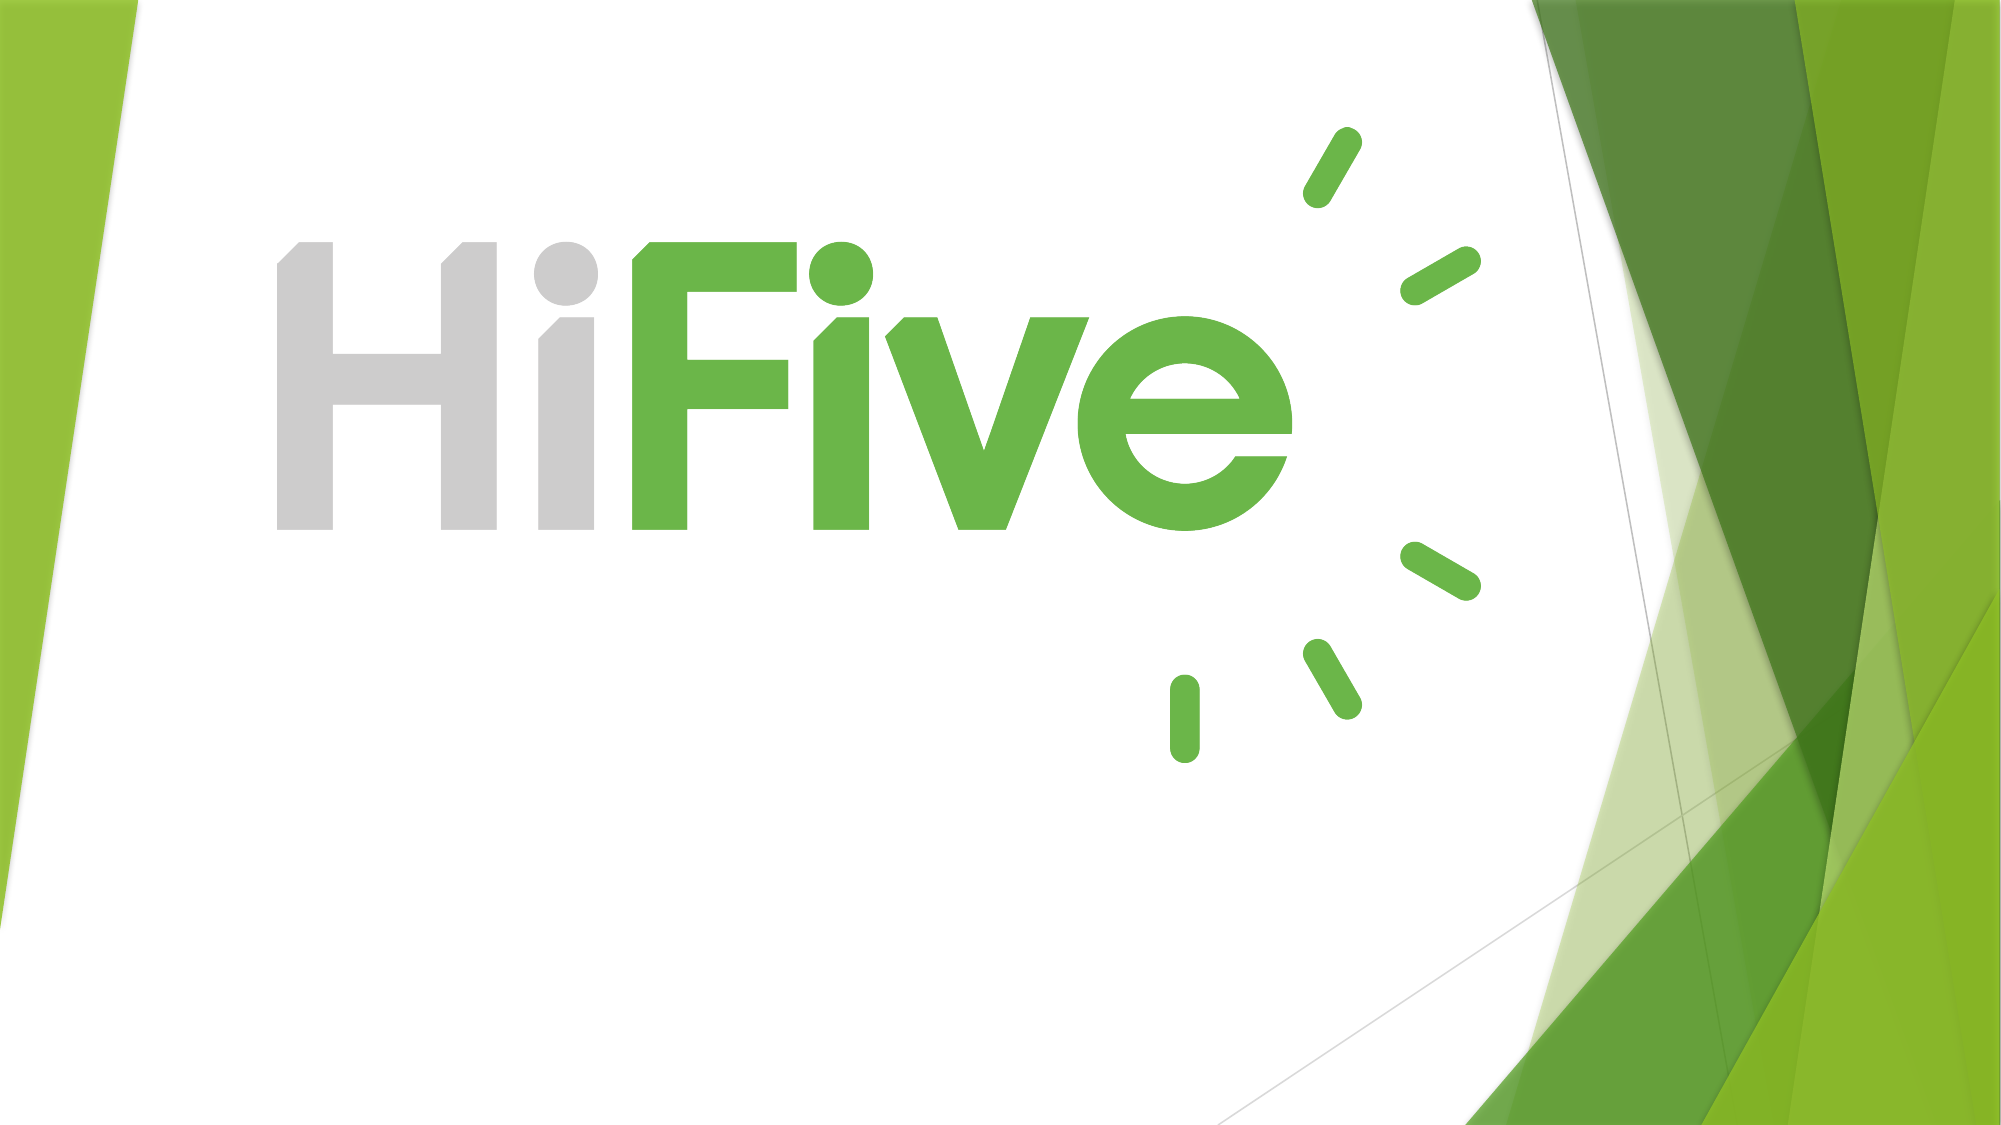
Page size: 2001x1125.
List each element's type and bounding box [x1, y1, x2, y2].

picture [276, 126, 1482, 764]
